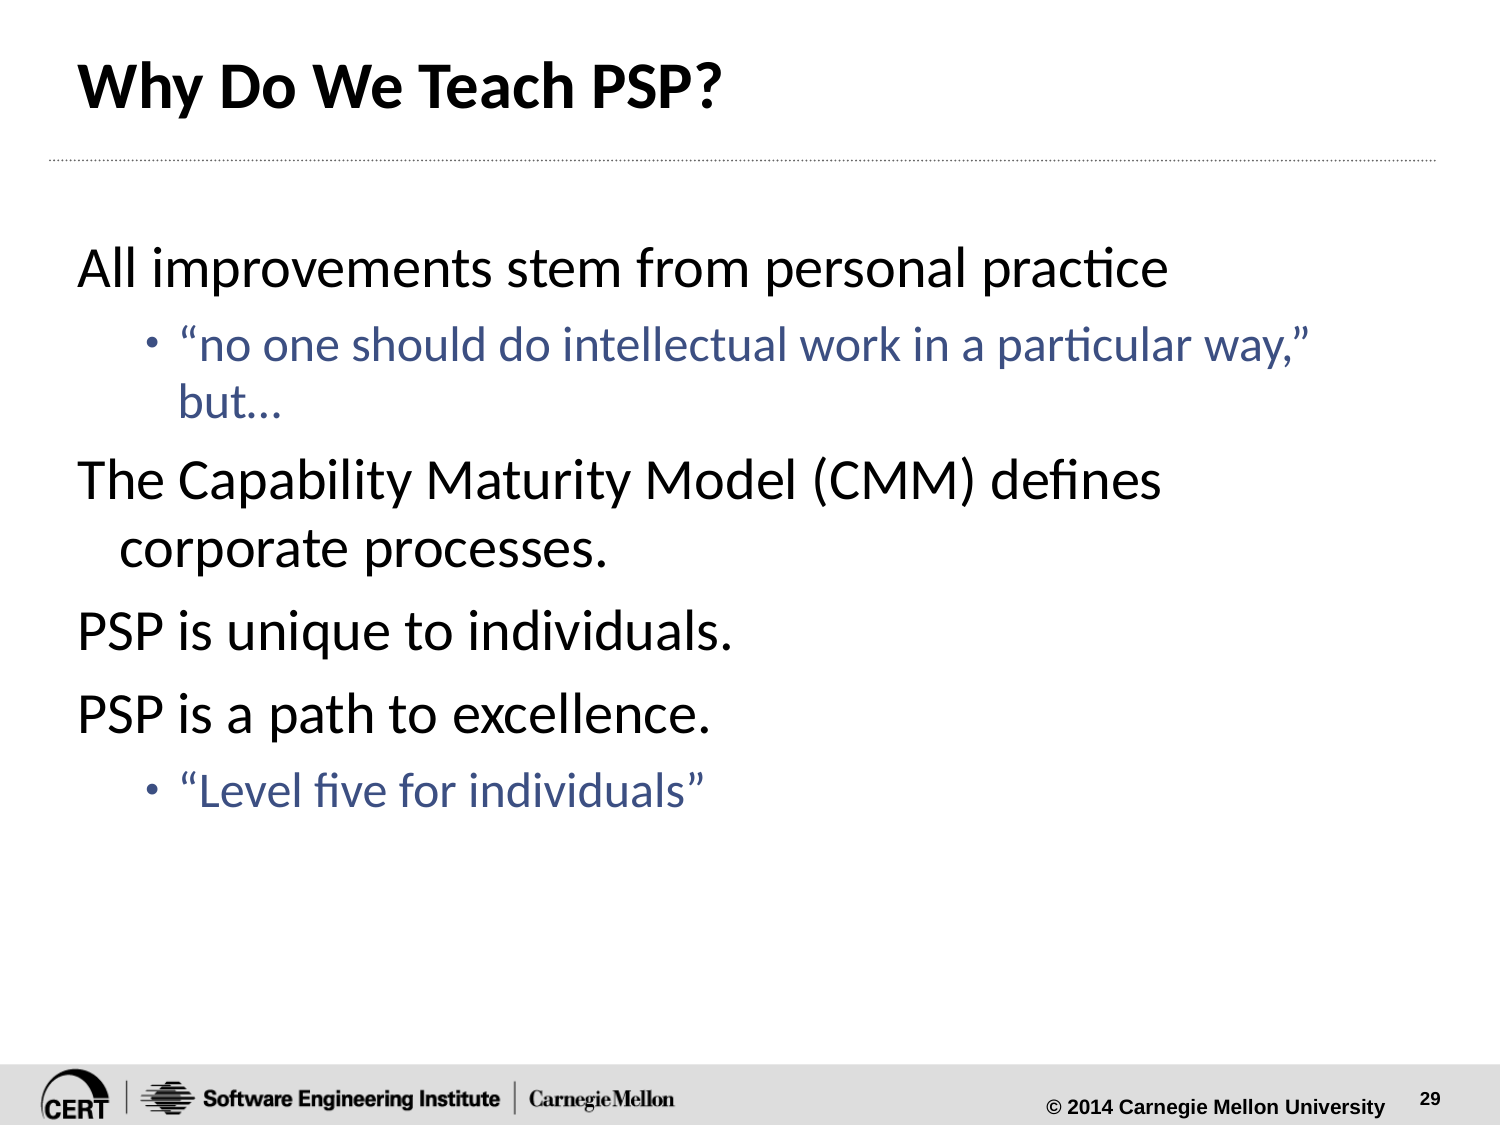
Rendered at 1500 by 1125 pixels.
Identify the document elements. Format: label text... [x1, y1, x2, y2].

list All improvements stem from personal practice “no one should do intellectual work in a particular way,” but… The Capability Maturity Model (CMM) defines corporate processes. PSP is unique to individuals. PSP is a path to excellence. “Level five for individuals” [62, 224, 1338, 1013]
title Why Do We Teach PSP? [62, 49, 1446, 238]
picture [24, 1065, 688, 1125]
